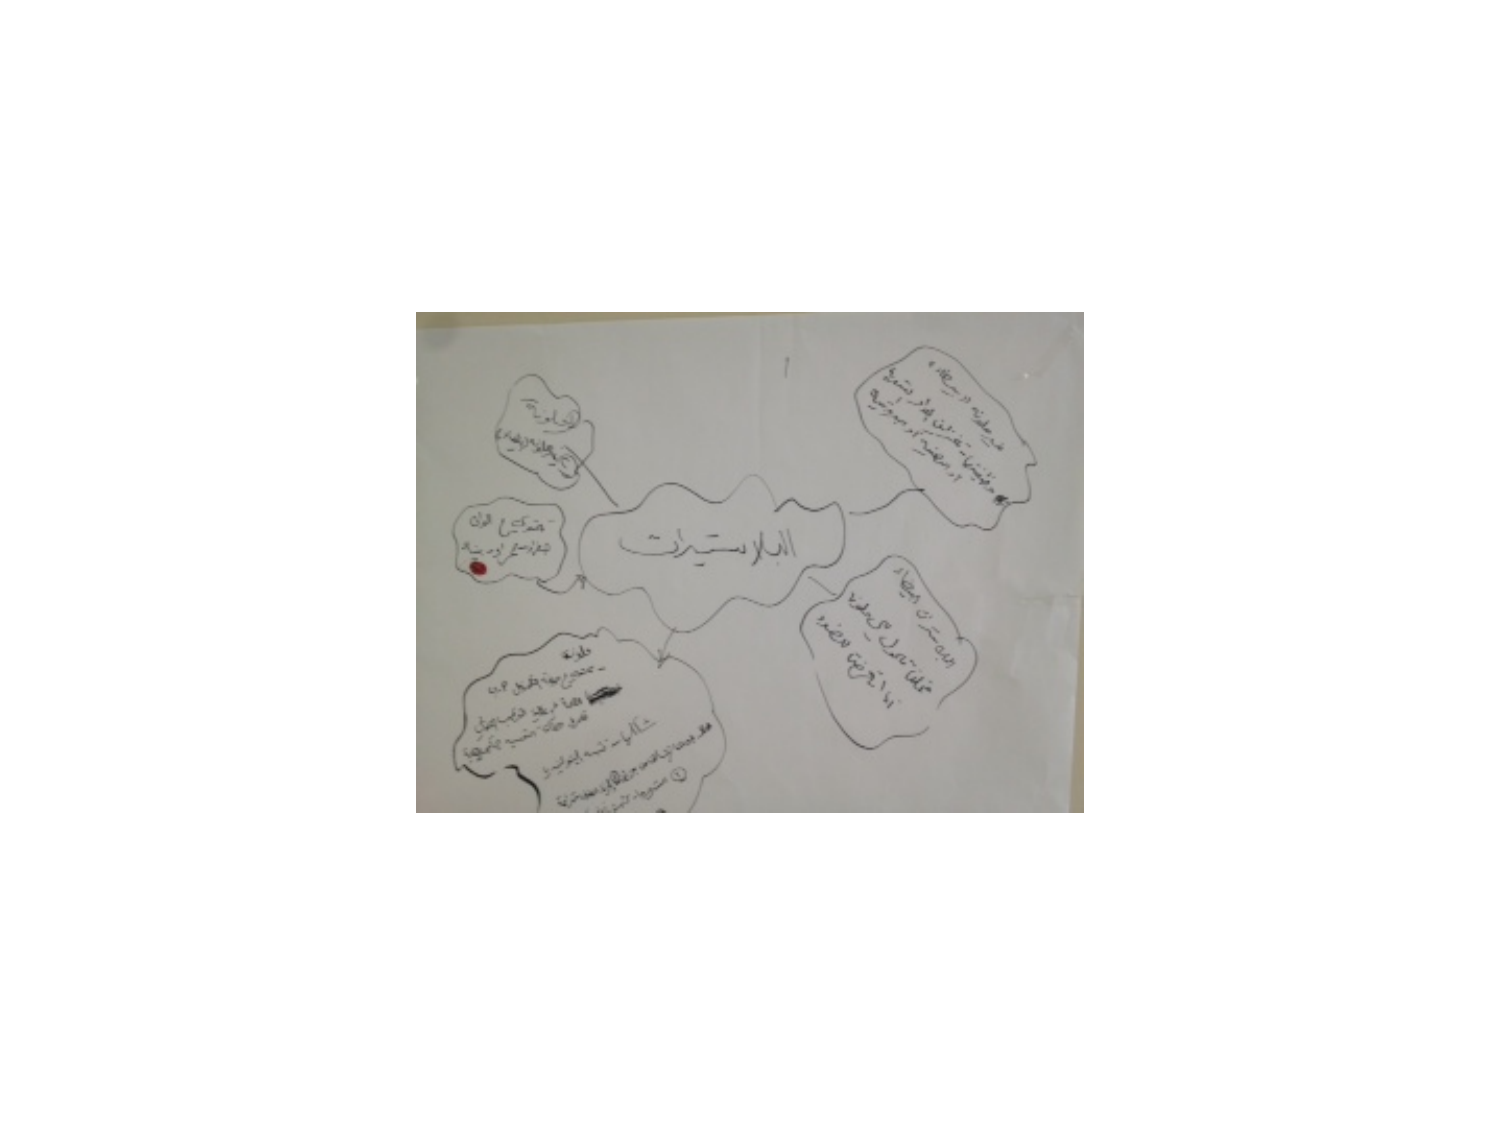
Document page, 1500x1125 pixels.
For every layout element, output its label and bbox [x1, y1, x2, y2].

picture [416, 312, 1084, 813]
